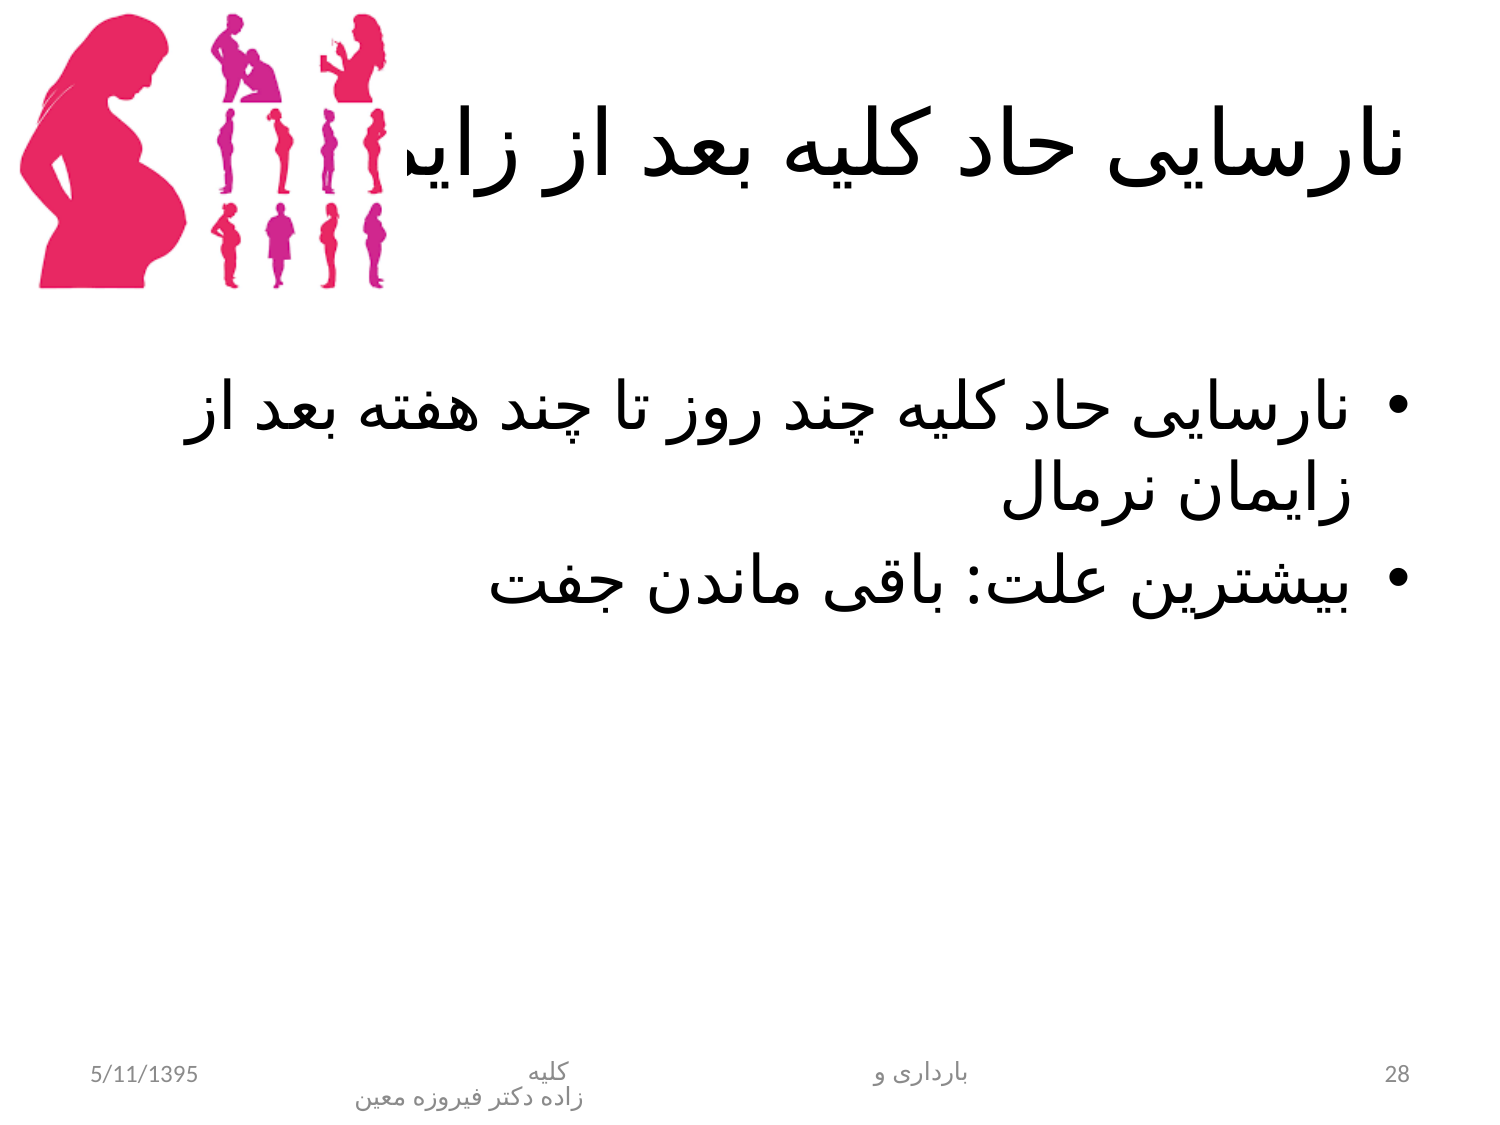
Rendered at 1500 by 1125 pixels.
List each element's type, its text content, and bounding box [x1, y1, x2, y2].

list نارسایی حاد کلیه چند روز تا چند هفته بعد از زایمان نرمال بیشترین علت: باقی ماندن جفت [75, 262, 1425, 1005]
slide_number 28 [1074, 1042, 1425, 1103]
title نارسایی حاد کلیه بعد از زایمان [410, 45, 1425, 233]
footer بارداری و کلیه دکتر فیروزه معین زاده [512, 1042, 988, 1103]
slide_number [75, 1042, 425, 1103]
picture [0, 0, 407, 304]
